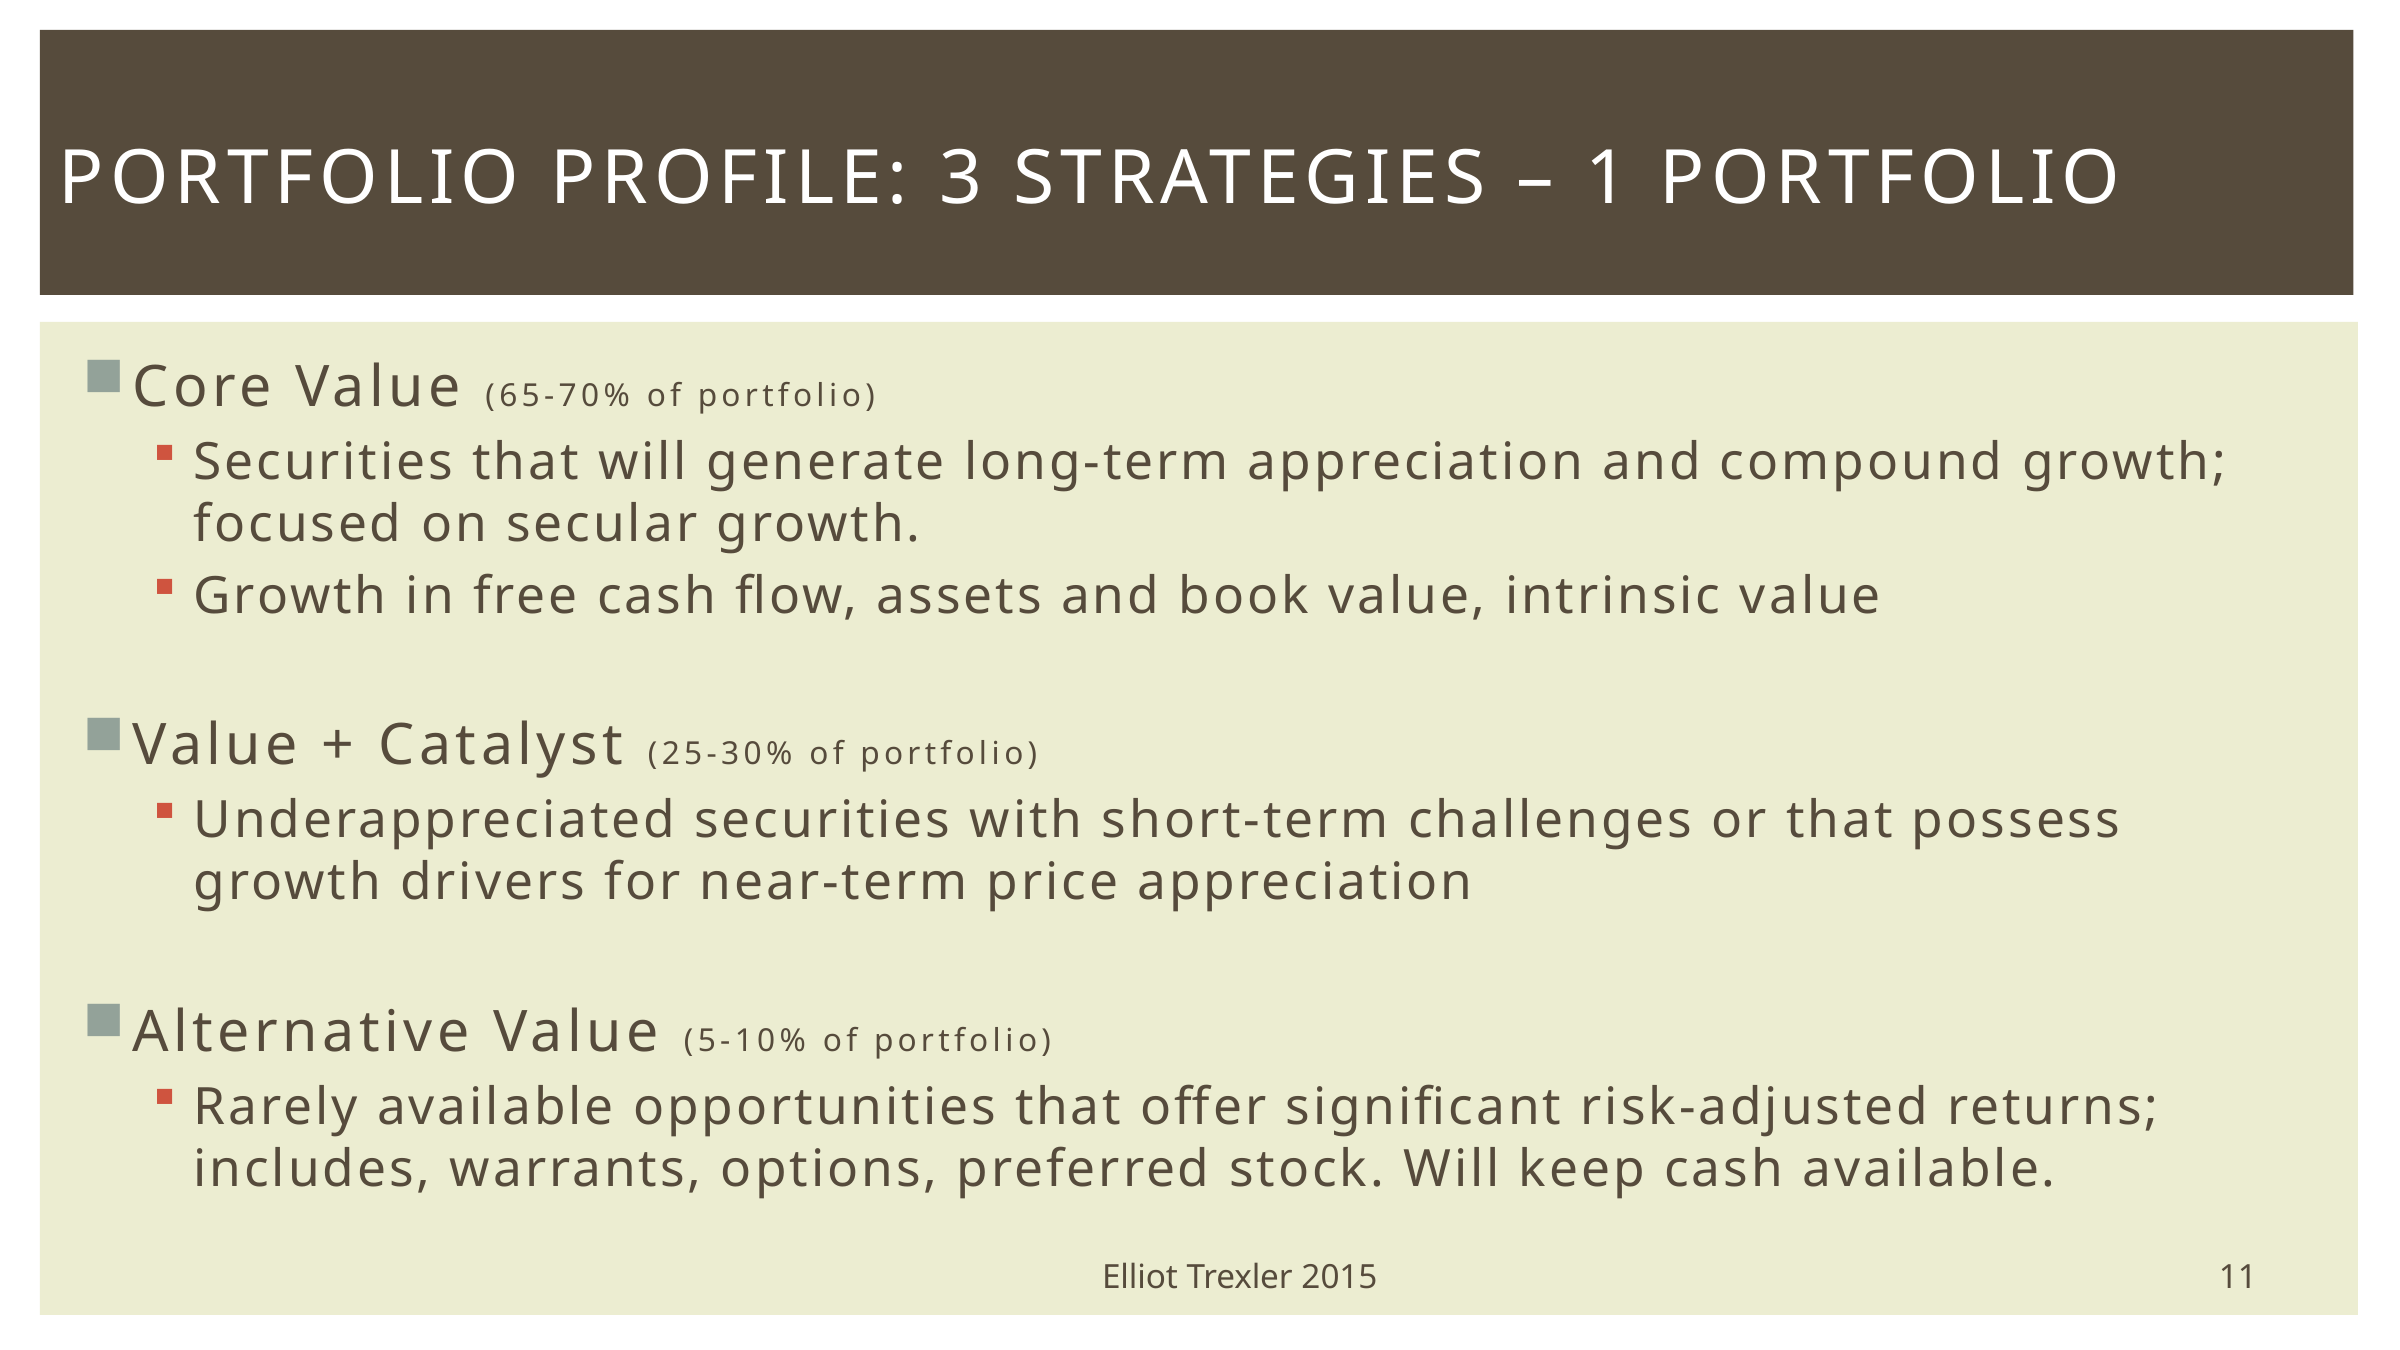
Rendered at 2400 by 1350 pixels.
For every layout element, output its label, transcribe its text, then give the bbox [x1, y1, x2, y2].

footer Elliot Trexler 2015 [800, 1251, 1680, 1306]
slide_number 11 [2160, 1249, 2316, 1307]
title Portfolio Profile: 3 Strategies – 1 portfolio [37, 70, 2300, 278]
list Core Value (65-70% of portfolio) Securities that will generate long-term appreciation and compound growth; focused on secular growth. Growth in free cash flow, assets and book value, intrinsic value Value + Catalyst (25-30% of portfolio) Underappreciated securities with short-term challenges or that possess growth drivers for near-term price appreciation Alternative Value (5-10% of portfolio) Rarely available opportunities that offer significant risk-adjusted returns; includes, warrants, options, preferred stock. Will keep cash available. [50, 338, 2307, 1213]
